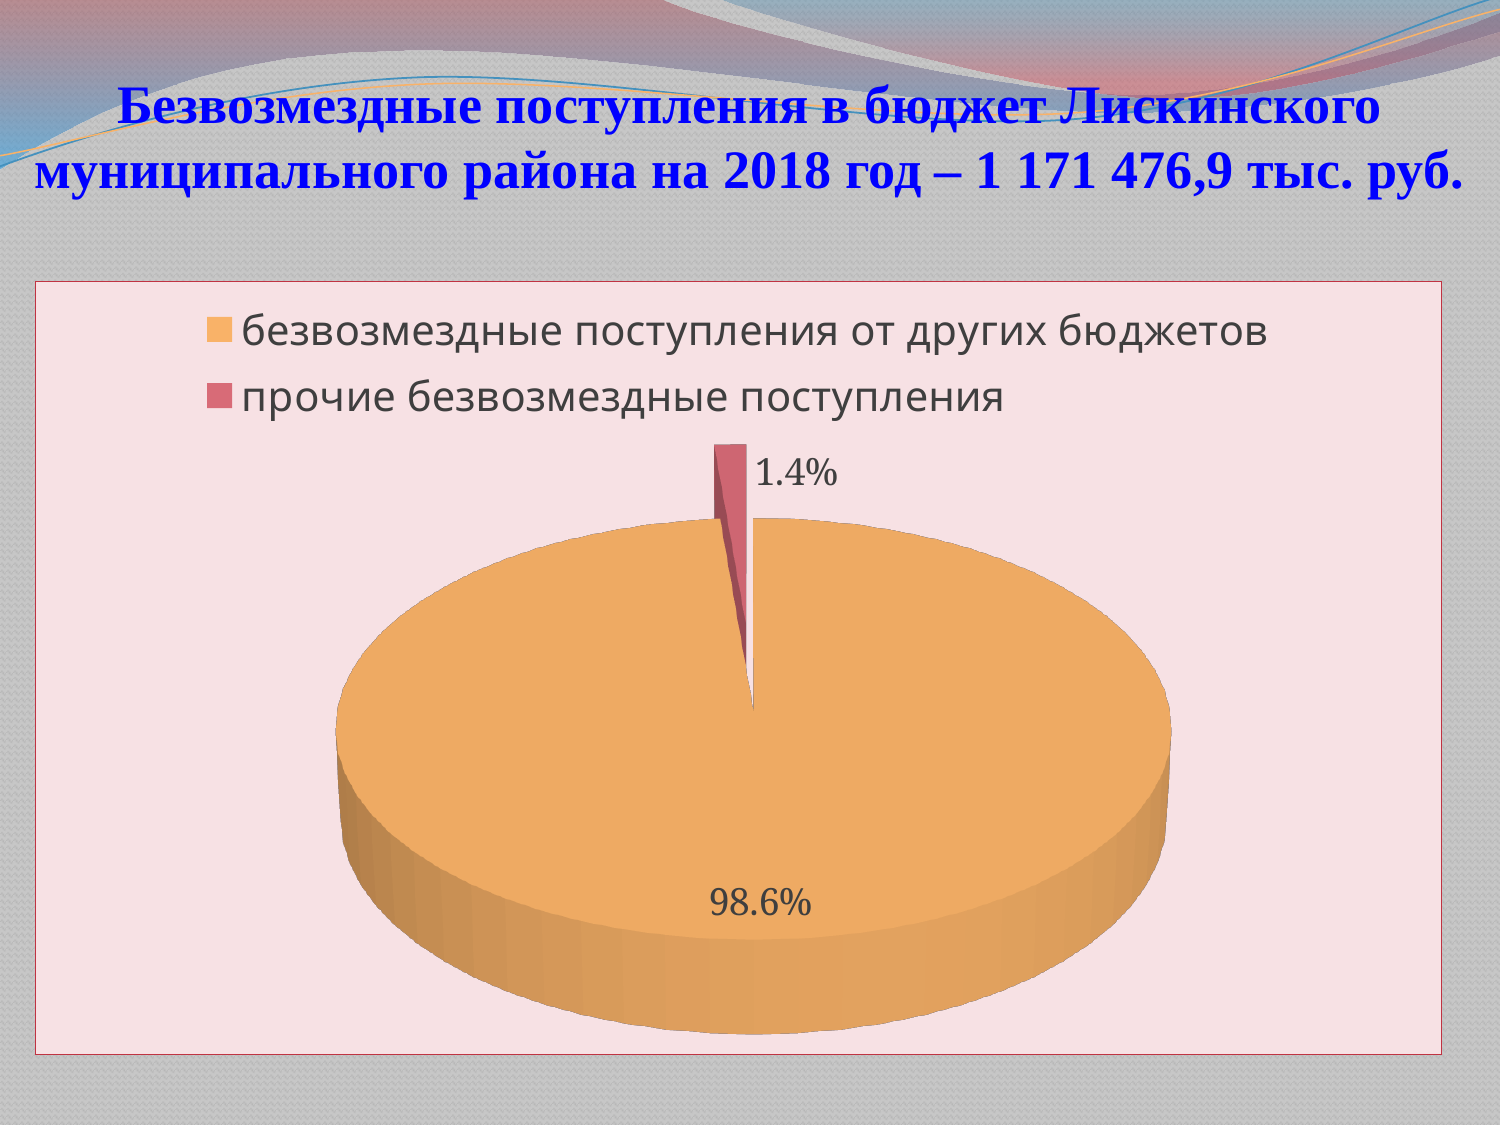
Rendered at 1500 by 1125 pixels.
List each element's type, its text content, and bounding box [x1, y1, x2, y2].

chart [34, 280, 1442, 1055]
title Безвозмездные поступления в бюджет Лискинского муниципального района на 2018 год – 1 171 476,9 тыс. руб. [0, 35, 1500, 200]
